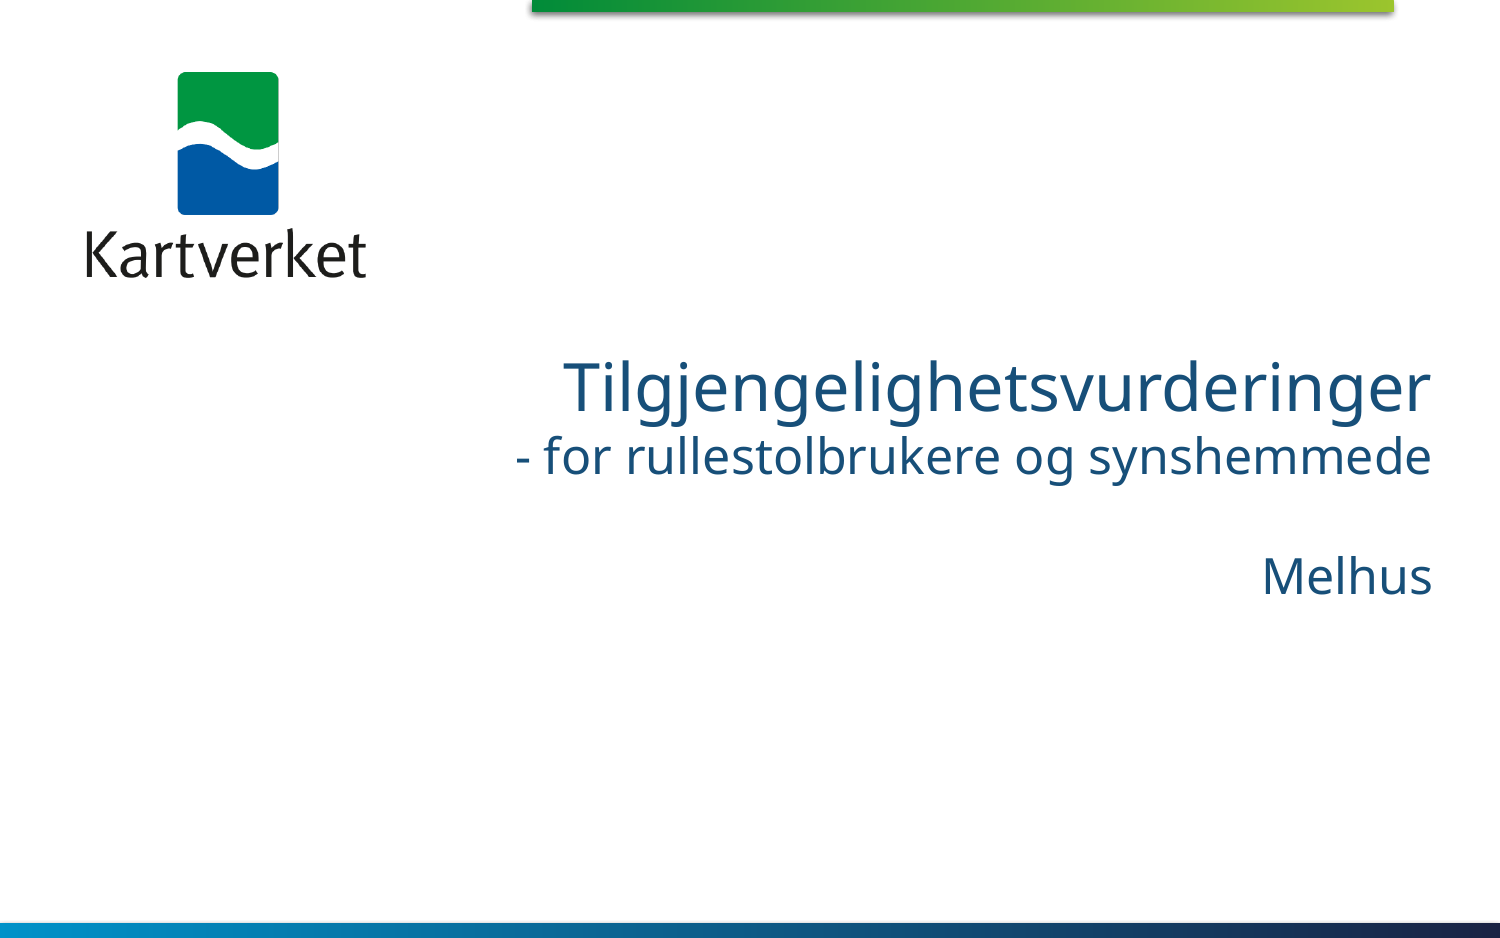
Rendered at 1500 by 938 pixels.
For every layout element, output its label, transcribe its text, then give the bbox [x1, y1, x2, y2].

text_box Tilgjengelighetsvurderinger - for rullestolbrukere og synshemmede Melhus [66, 337, 1449, 613]
